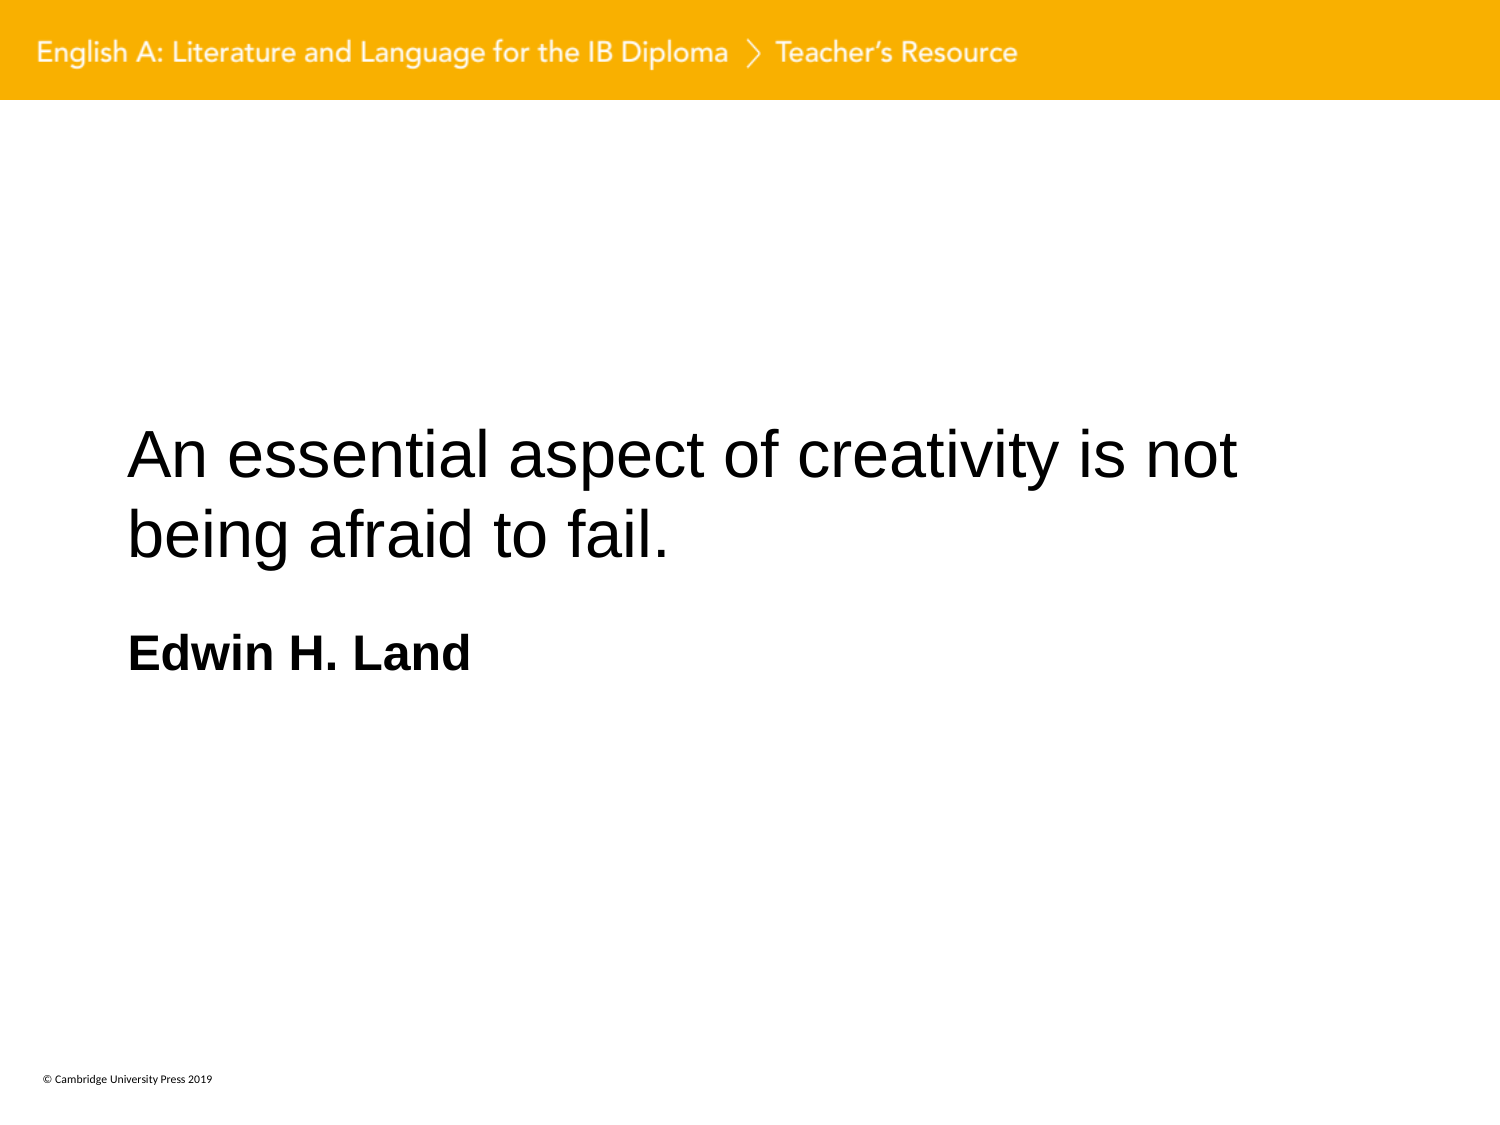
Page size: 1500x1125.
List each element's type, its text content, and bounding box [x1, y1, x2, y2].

title An essential aspect of creativity is not being afraid to fail. Edwin H. Land [112, 175, 1388, 975]
picture [0, 0, 1500, 101]
subtitle © Cambridge University Press 2019 [27, 1063, 1388, 1093]
